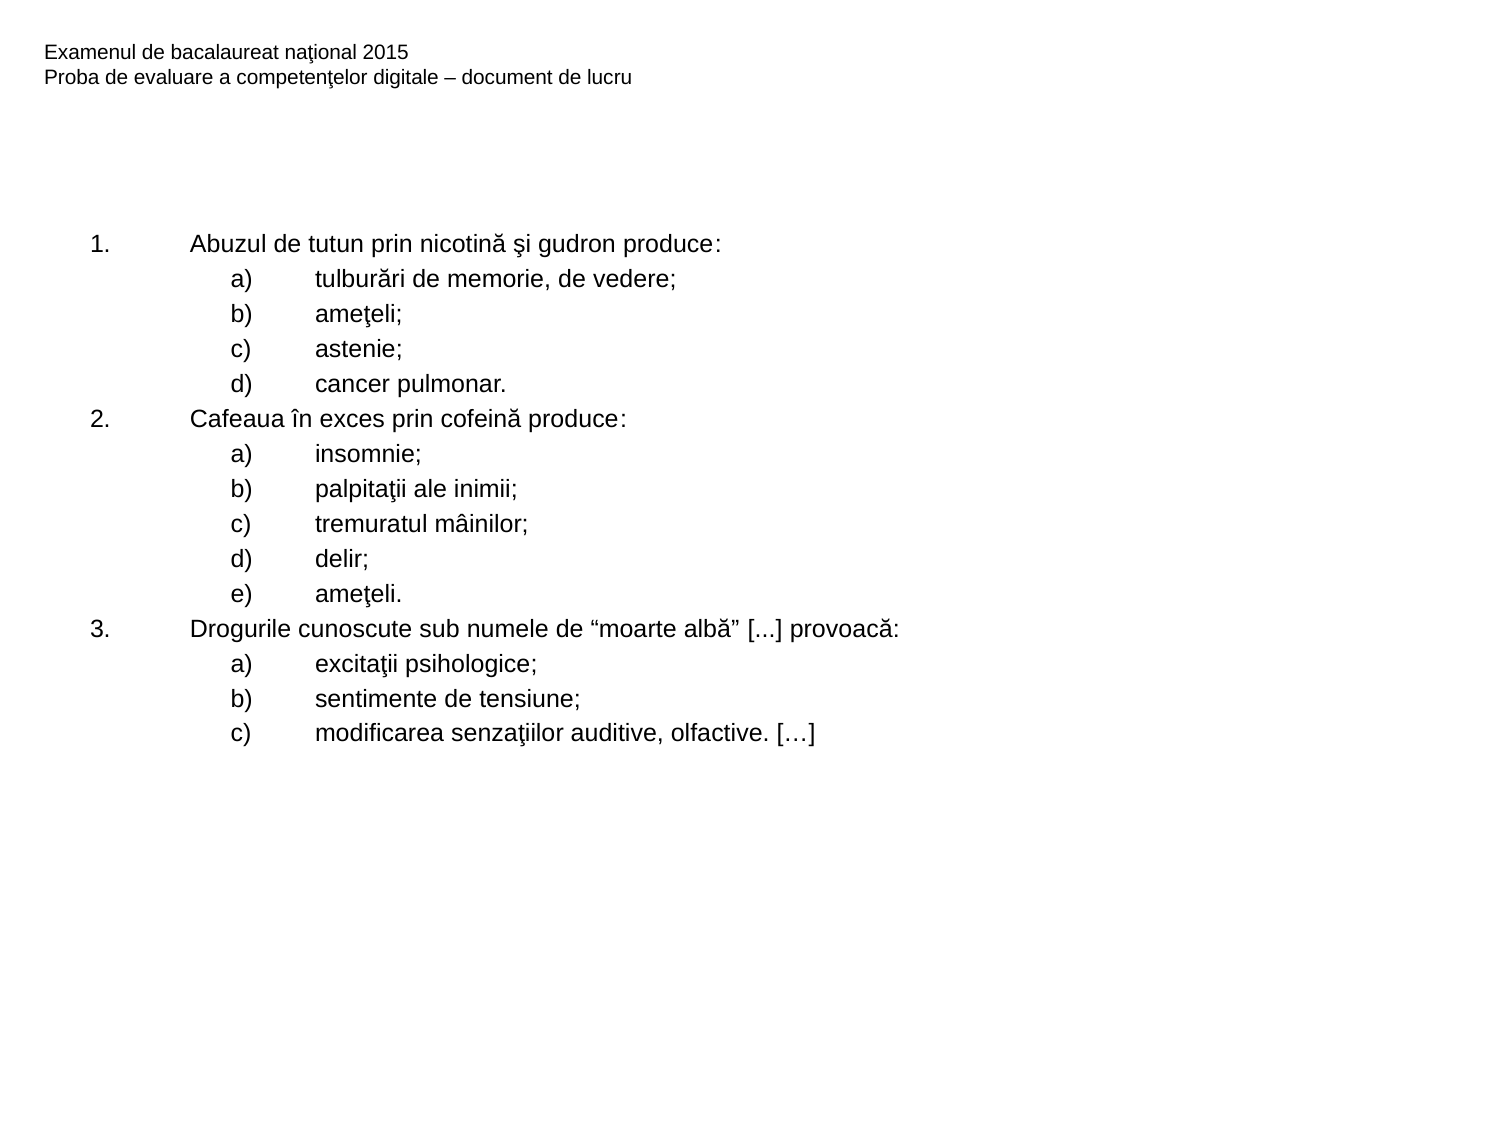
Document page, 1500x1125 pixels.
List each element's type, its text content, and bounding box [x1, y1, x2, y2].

text_box Examenul de bacalaureat naţional 2015 Proba de evaluare a competenţelor digitale – document de lucru [29, 31, 1442, 97]
list Abuzul de tutun prin nicotină şi gudron produce: tulburări de memorie, de vedere; ameţeli; astenie; cancer pulmonar. Cafeaua în exces prin cofeină produce: insomnie; palpitaţii ale inimii; tremuratul mâinilor; delir; ameţeli. Drogurile cunoscute sub numele de “moarte albă” [...] provoacă: excitaţii psihologice; sentimente de tensiune; modificarea senzaţiilor auditive, olfactive. […] [74, 219, 1426, 906]
